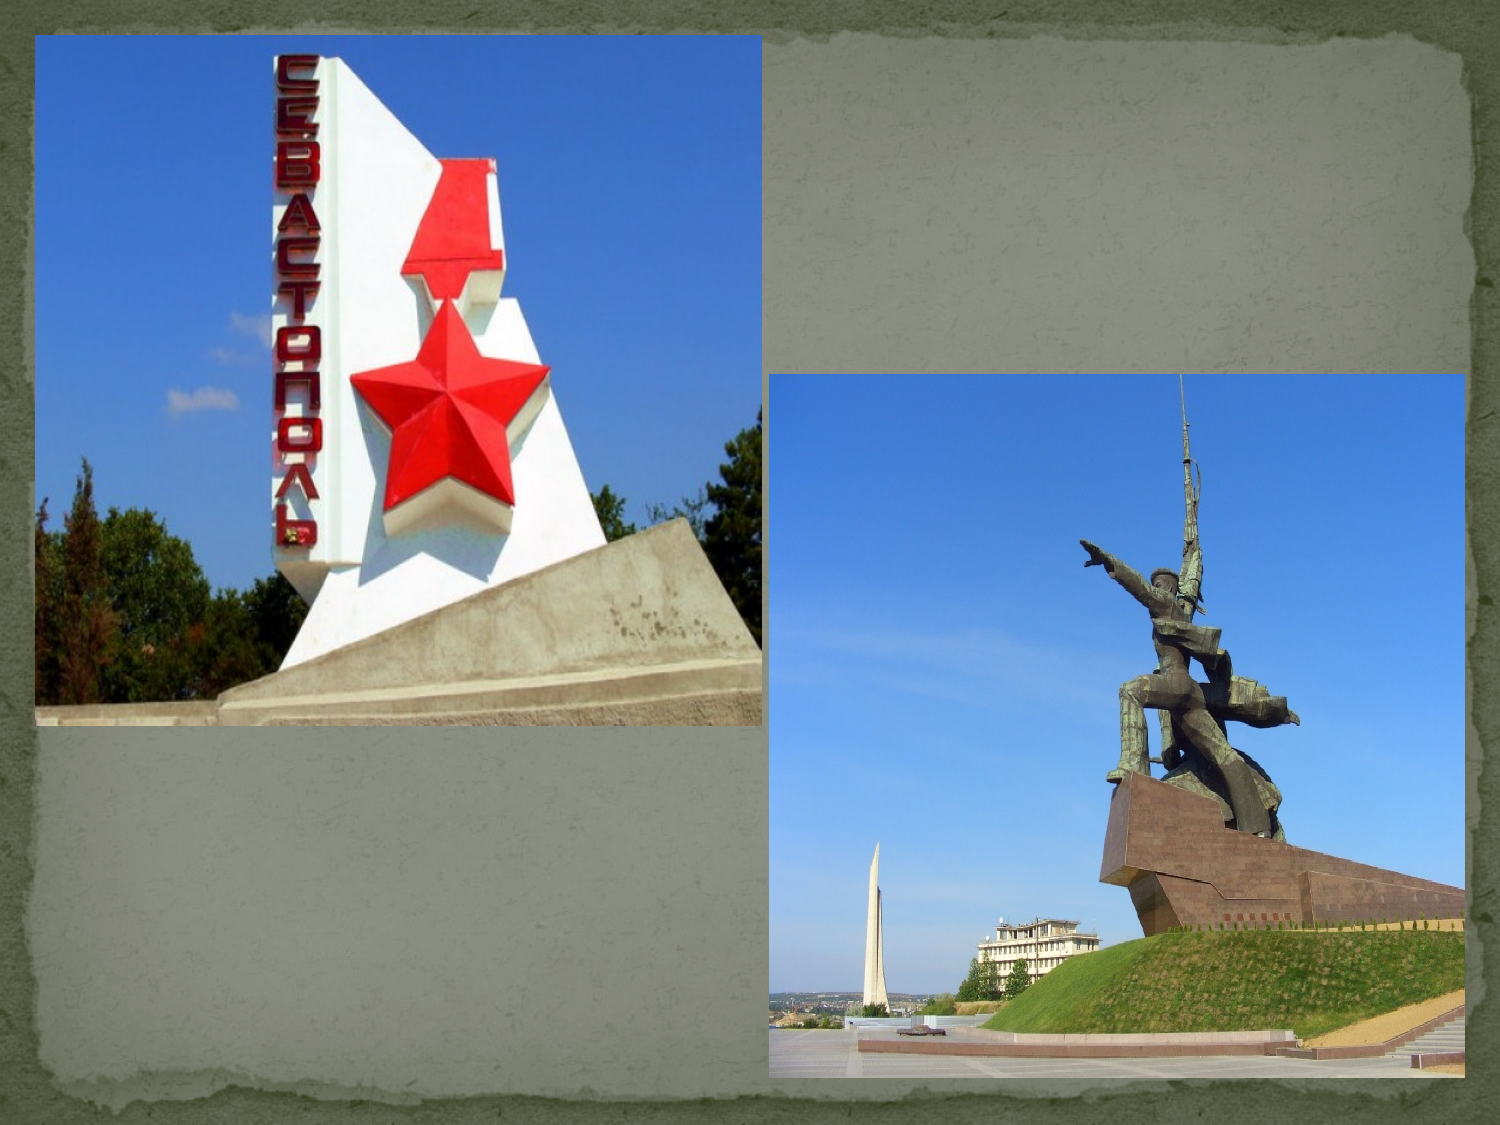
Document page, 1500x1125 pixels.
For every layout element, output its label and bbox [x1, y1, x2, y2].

picture [769, 374, 1465, 1079]
list [38, 37, 760, 724]
